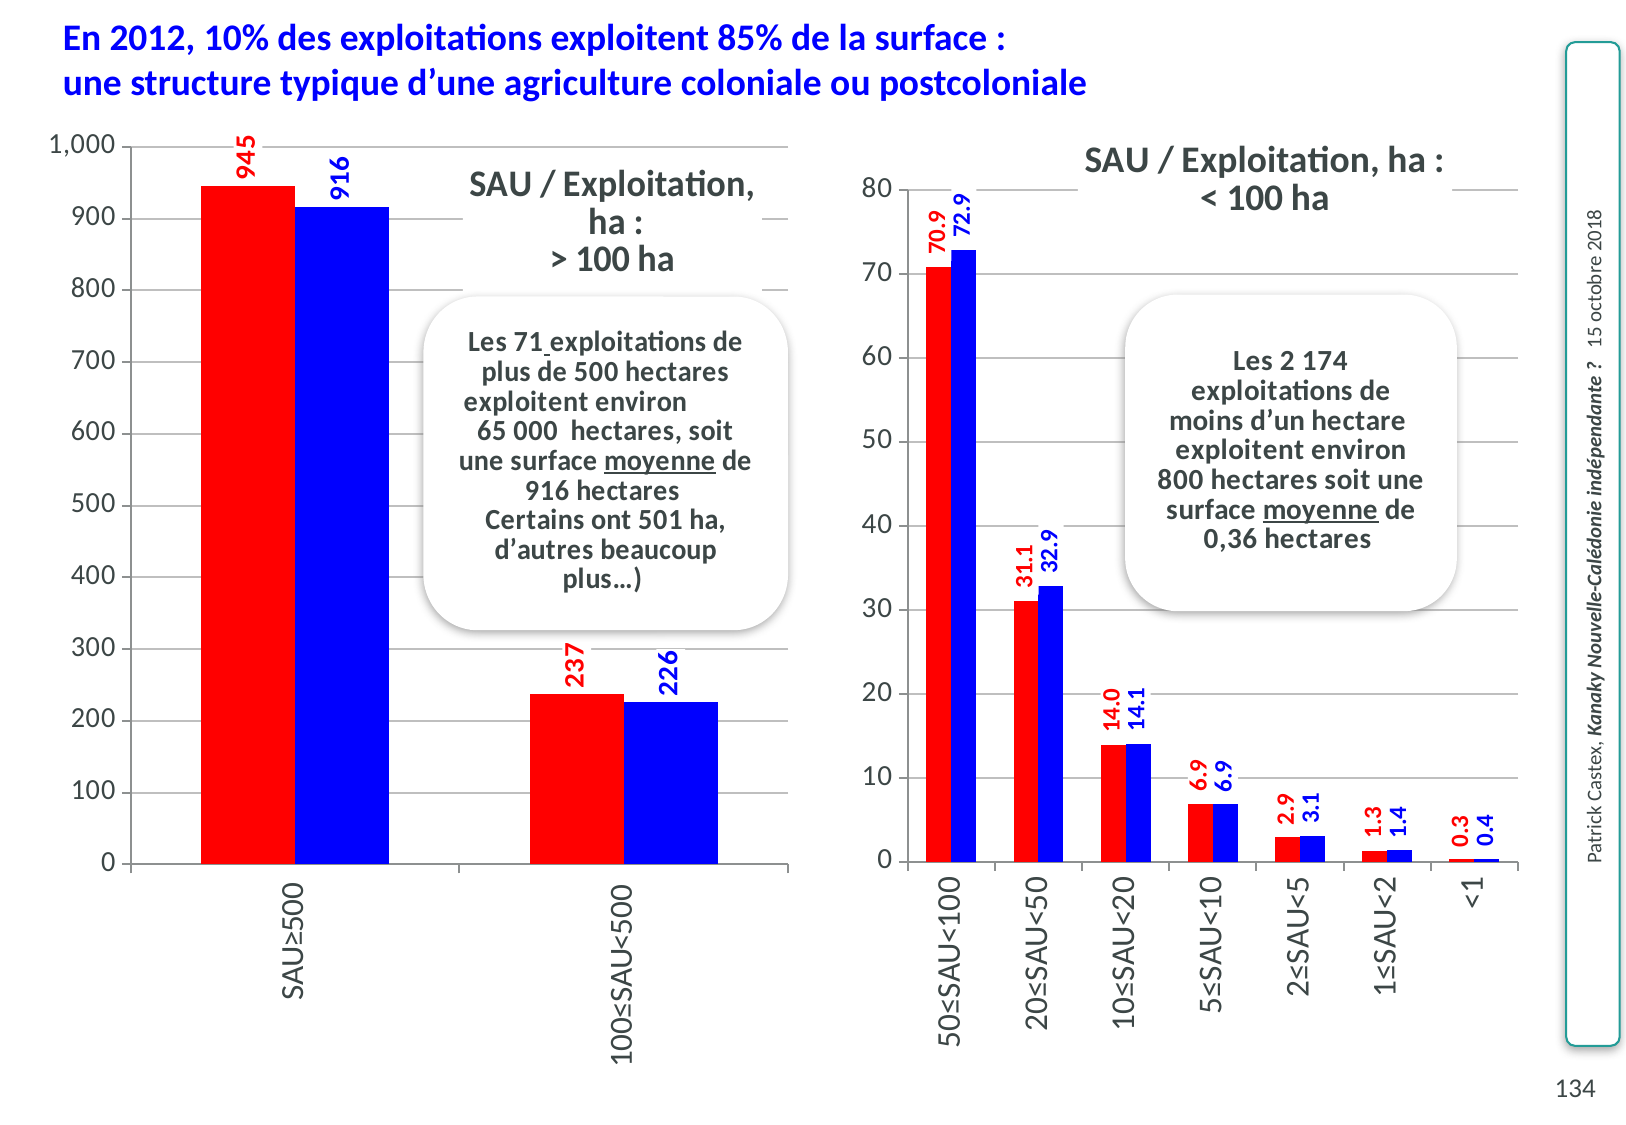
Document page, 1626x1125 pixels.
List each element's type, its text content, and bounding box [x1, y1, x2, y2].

chart [47, 131, 799, 1097]
title En 2012, 10% des exploitations exploitent 85% de la surface : une structure typique d’une agriculture coloniale ou postcoloniale [48, 5, 1568, 132]
chart [822, 131, 1523, 1097]
